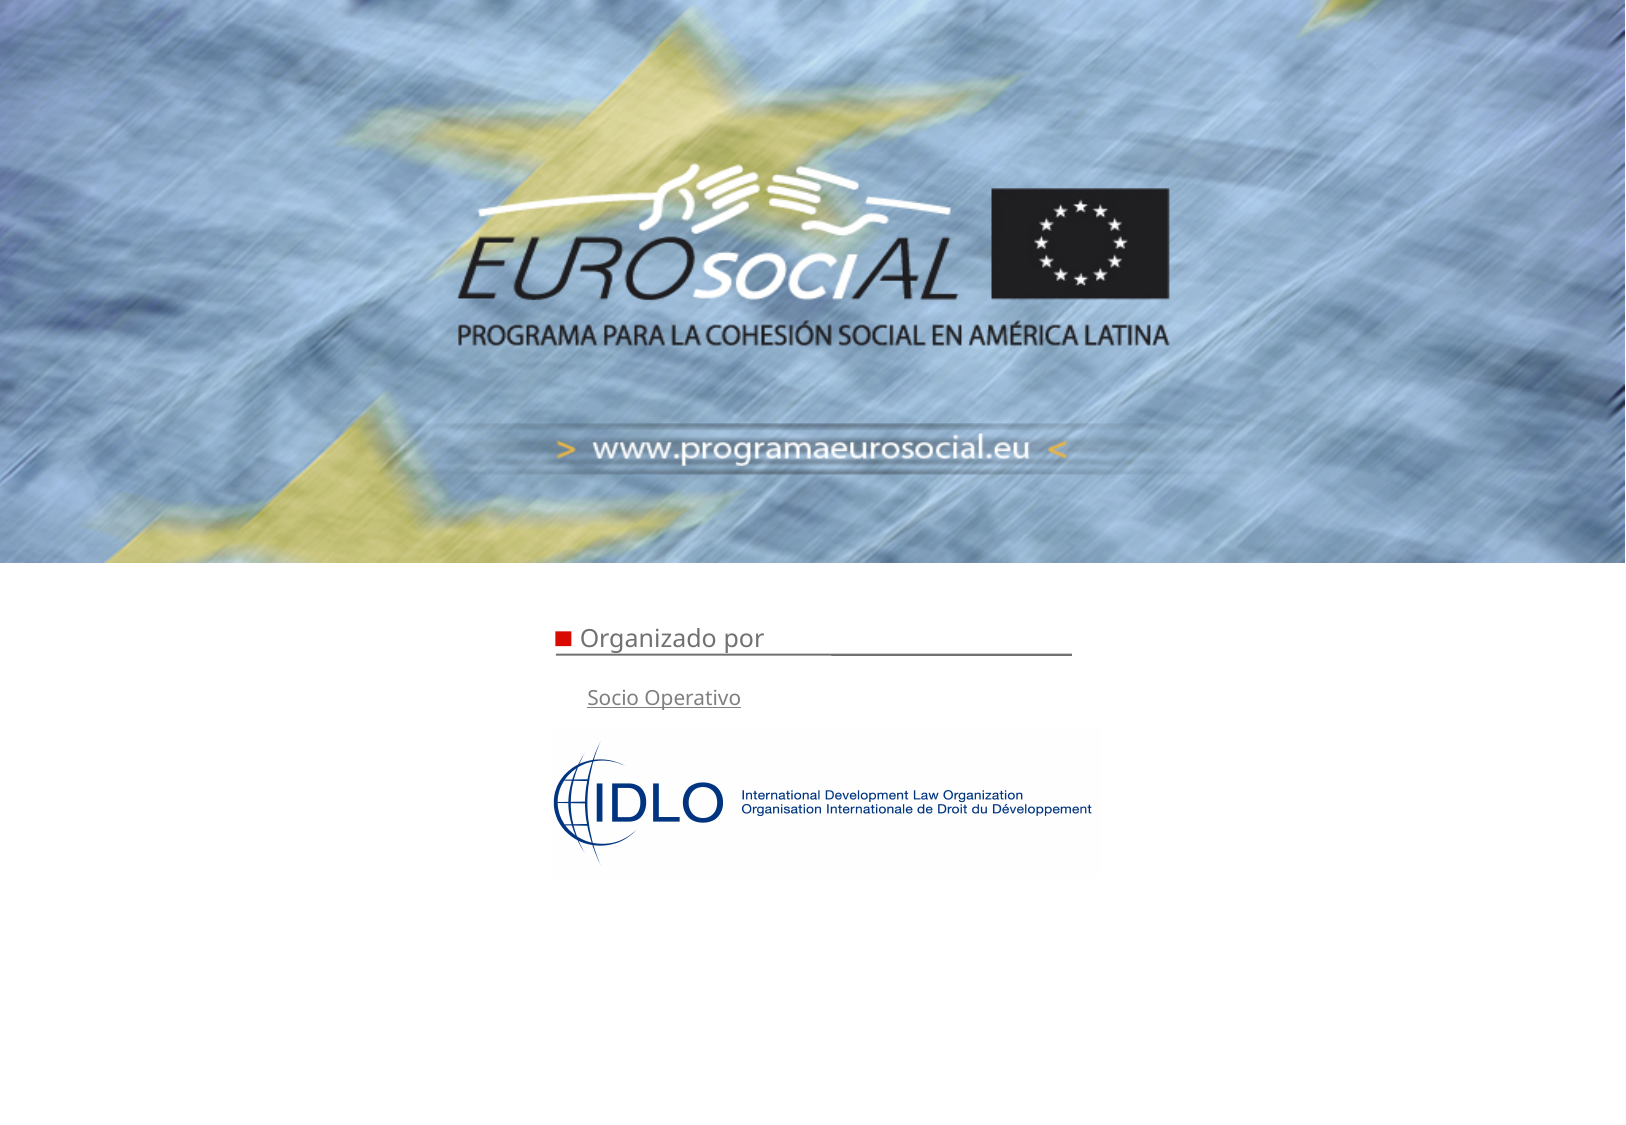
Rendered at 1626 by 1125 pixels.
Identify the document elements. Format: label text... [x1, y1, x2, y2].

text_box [555, 621, 1072, 655]
picture [551, 728, 1101, 879]
picture [0, 0, 1625, 563]
text_box Socio Operativo [533, 678, 795, 715]
